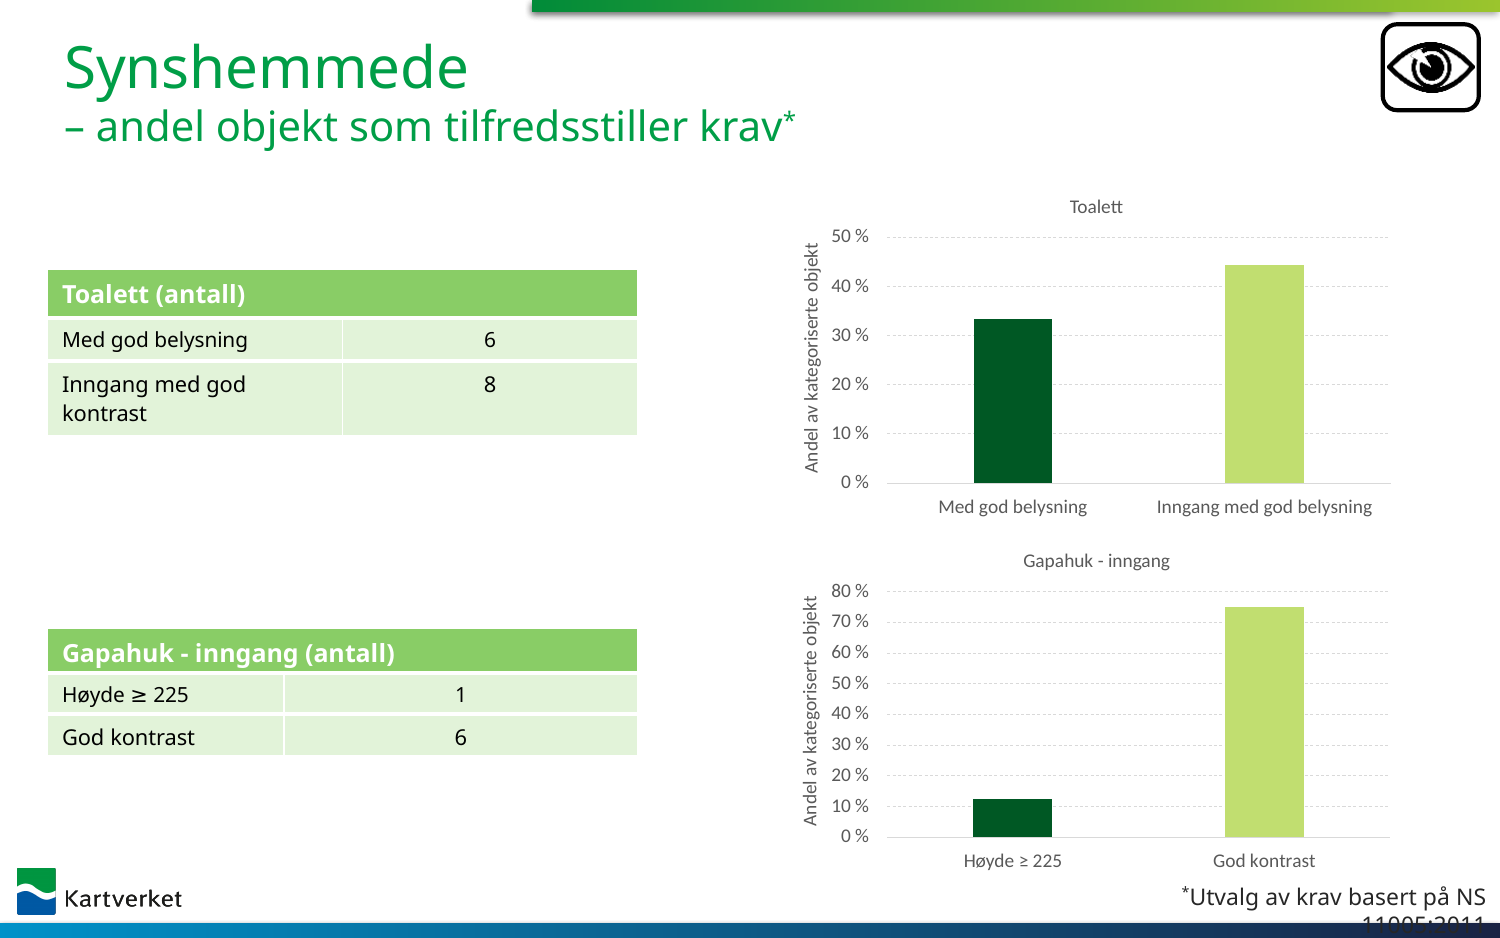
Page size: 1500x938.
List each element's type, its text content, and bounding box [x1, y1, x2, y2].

table_cell Med god belysning [48, 320, 342, 359]
text_box *Utvalg av krav basert på NS 11005:2011 [1068, 873, 1500, 938]
table_cell 1 [285, 675, 637, 712]
table_cell 6 [285, 716, 637, 755]
picture [791, 541, 1402, 880]
table_header Toalett (antall) [48, 270, 637, 316]
table_header Gapahuk - inngang (antall) [48, 629, 637, 671]
table_cell Høyde ≥ 225 [48, 675, 283, 712]
table_cell 6 [343, 320, 637, 359]
table_cell 8 [343, 363, 637, 435]
picture [791, 187, 1402, 526]
table_cell God kontrast [48, 716, 283, 755]
text_box Synshemmede – andel objekt som tilfredsstiller krav* [49, 24, 1431, 158]
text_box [1382, 24, 1480, 111]
table_cell Inngang med god kontrast [48, 363, 342, 435]
